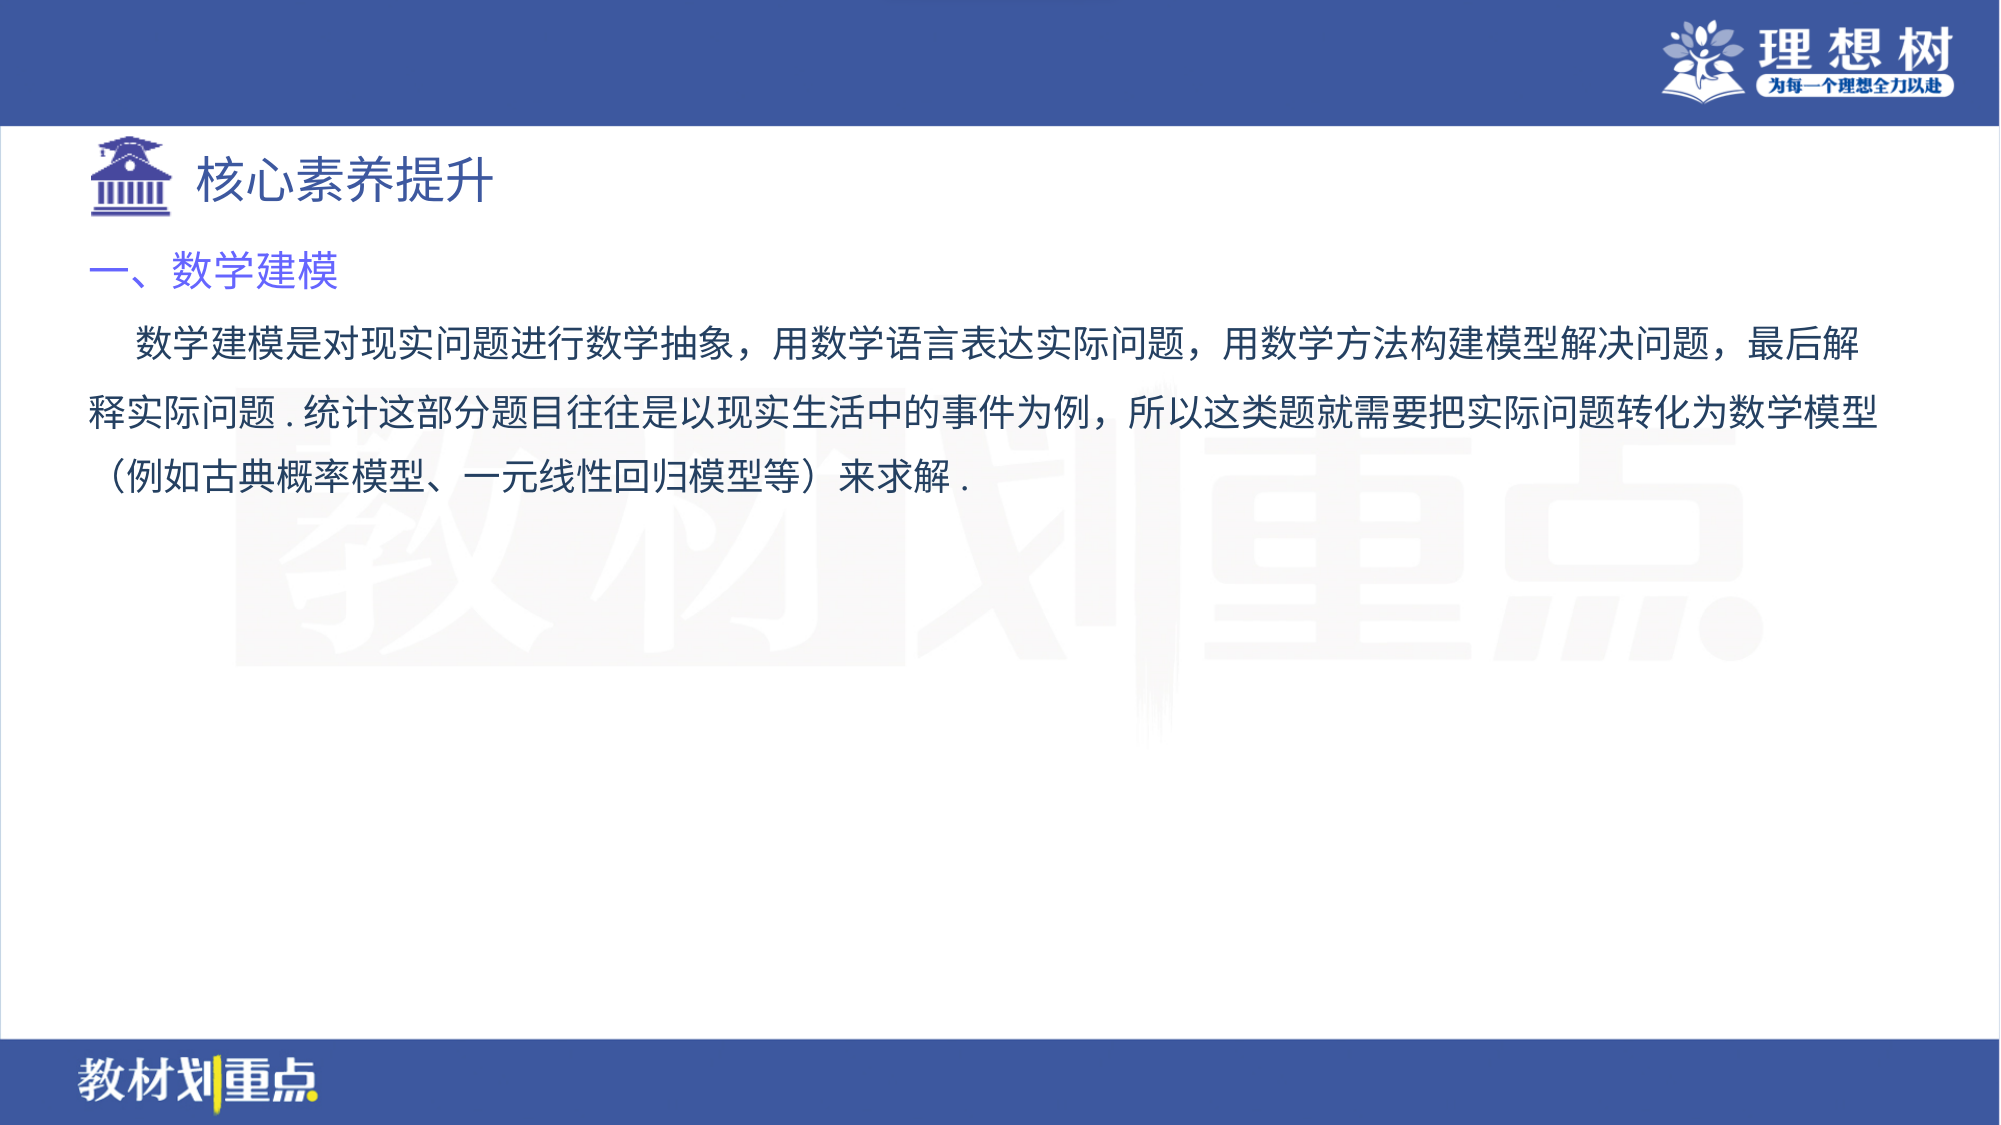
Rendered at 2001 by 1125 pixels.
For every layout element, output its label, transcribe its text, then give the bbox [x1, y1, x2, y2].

picture [0, 0, 2000, 1125]
text_box 一、数学建模 [88, 222, 1911, 296]
text_box 数学建模是对现实问题进行数学抽象，用数学语言表达实际问题，用数学方法构建模型解决问题，最后解 释实际问题.统计这部分题目往往是以现实生活中的事件为例，所以这类题就需要把实际问题转化为数学模型 （例如古典概率模型、一元线性回归模型等）来求解. [88, 296, 1911, 492]
text_box 核心素养提升 [194, 135, 726, 222]
